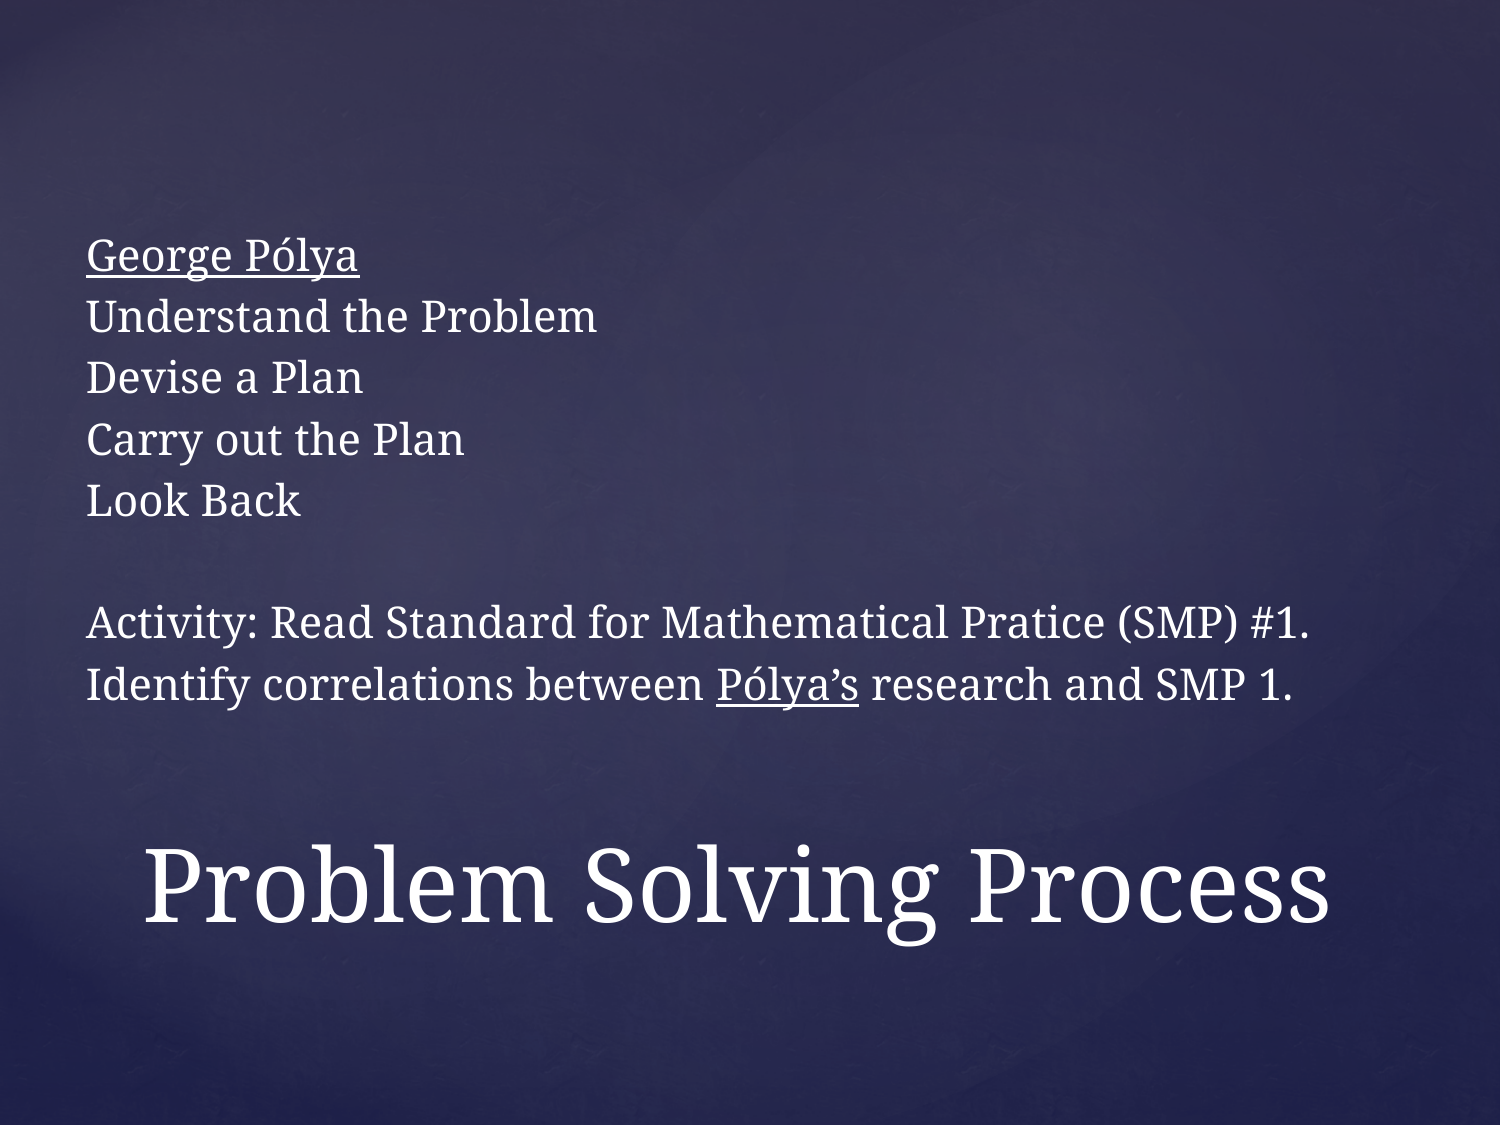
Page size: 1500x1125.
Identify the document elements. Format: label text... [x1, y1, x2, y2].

list George Pólya Understand the Problem Devise a Plan Carry out the Plan Look Back Activity: Read Standard for Mathematical Pratice (SMP) #1. Identify correlations between Pólya’s research and SMP 1. [67, 75, 1391, 800]
title Problem Solving Process [127, 800, 1365, 950]
